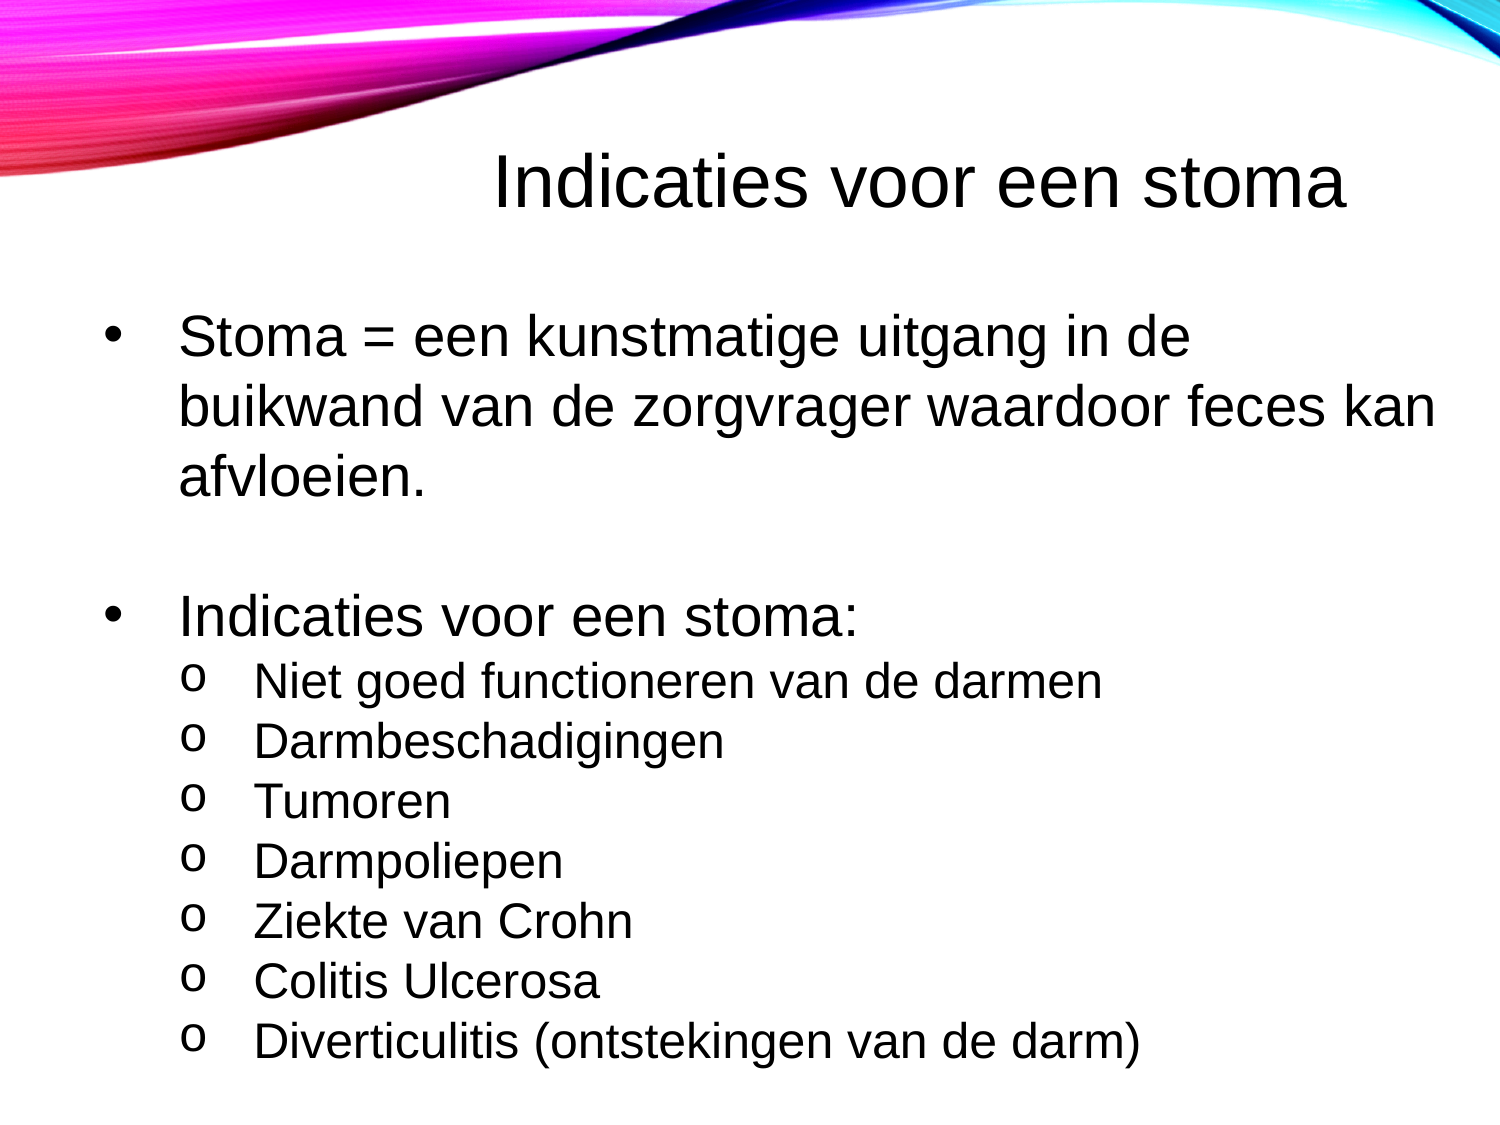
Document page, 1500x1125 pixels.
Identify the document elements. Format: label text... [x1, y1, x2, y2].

text_box Stoma = een kunstmatige uitgang in de buikwand van de zorgvrager waardoor feces kan afvloeien. Indicaties voor een stoma: Niet goed functioneren van de darmen Darmbeschadigingen Tumoren Darmpoliepen Ziekte van Crohn Colitis Ulcerosa Diverticulitis (ontstekingen van de darm) [88, 290, 1459, 1125]
text_box Indicaties voor een stoma [478, 125, 1500, 231]
picture [0, 0, 1500, 178]
